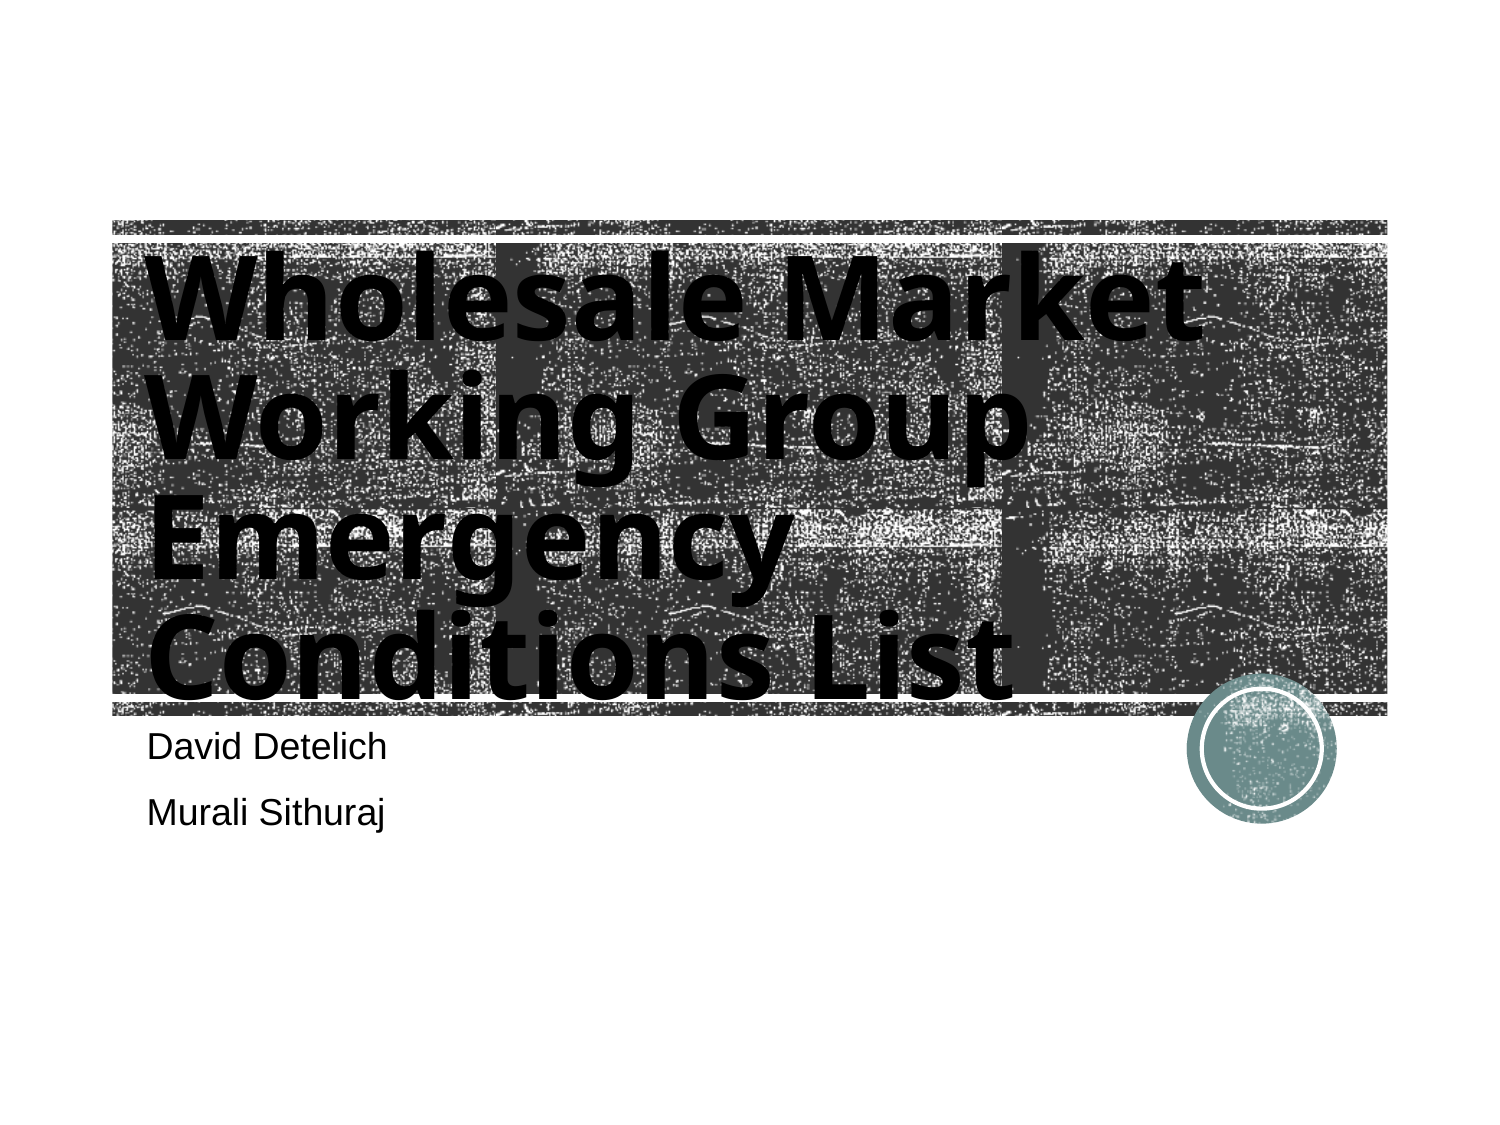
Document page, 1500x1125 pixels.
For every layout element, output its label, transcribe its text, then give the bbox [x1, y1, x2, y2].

subtitle David Detelich Murali Sithuraj [131, 720, 1103, 896]
title Wholesale Market Working Group Emergency Conditions List [129, 234, 1363, 733]
